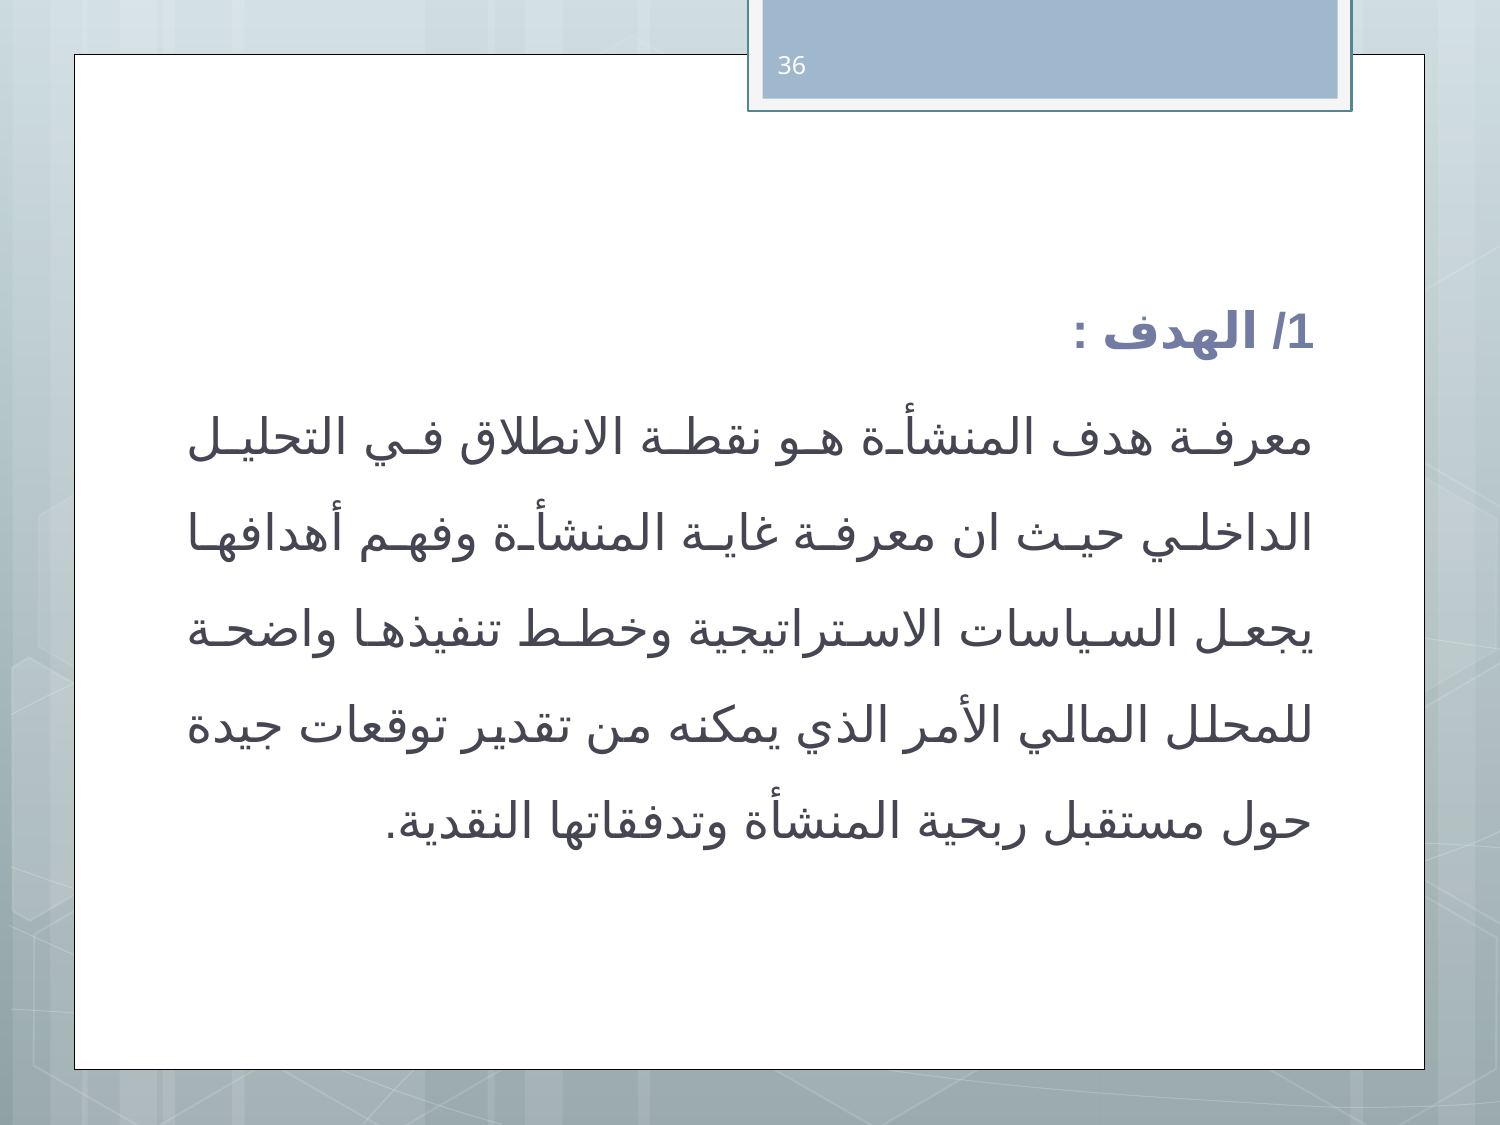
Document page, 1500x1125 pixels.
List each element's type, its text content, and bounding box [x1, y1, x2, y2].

slide_number 36 [762, 36, 982, 97]
list 1/ الهدف : معرفة هدف المنشأة هو نقطة الانطلاق في التحليل الداخلي حيث ان معرفة غاية المنشأة وفهم أهدافها يجعل السياسات الاستراتيجية وخطط تنفيذها واضحة للمحلل المالي الأمر الذي يمكنه من تقدير توقعات جيدة حول مستقبل ربحية المنشأة وتدفقاتها النقدية. [171, 255, 1341, 917]
